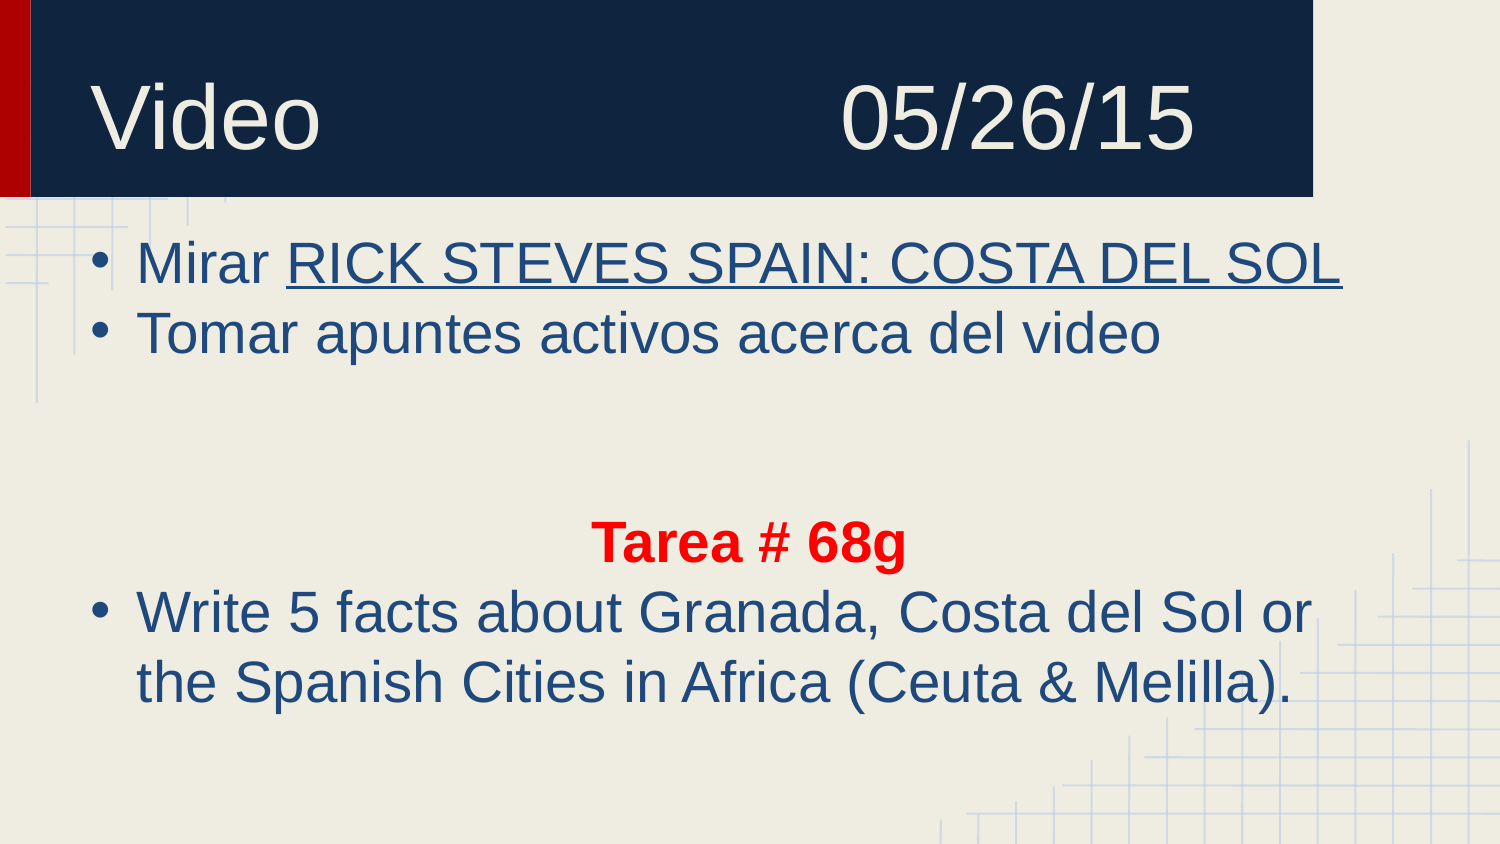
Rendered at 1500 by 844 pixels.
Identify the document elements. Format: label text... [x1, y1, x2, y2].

title Video 05/26/15 [75, 16, 1276, 183]
list Mirar RICK STEVES SPAIN: COSTA DEL SOL Tomar apuntes activos acerca del video Tarea # 68g Write 5 facts about Granada, Costa del Sol or the Spanish Cities in Africa (Ceuta & Melilla). [75, 209, 1425, 806]
